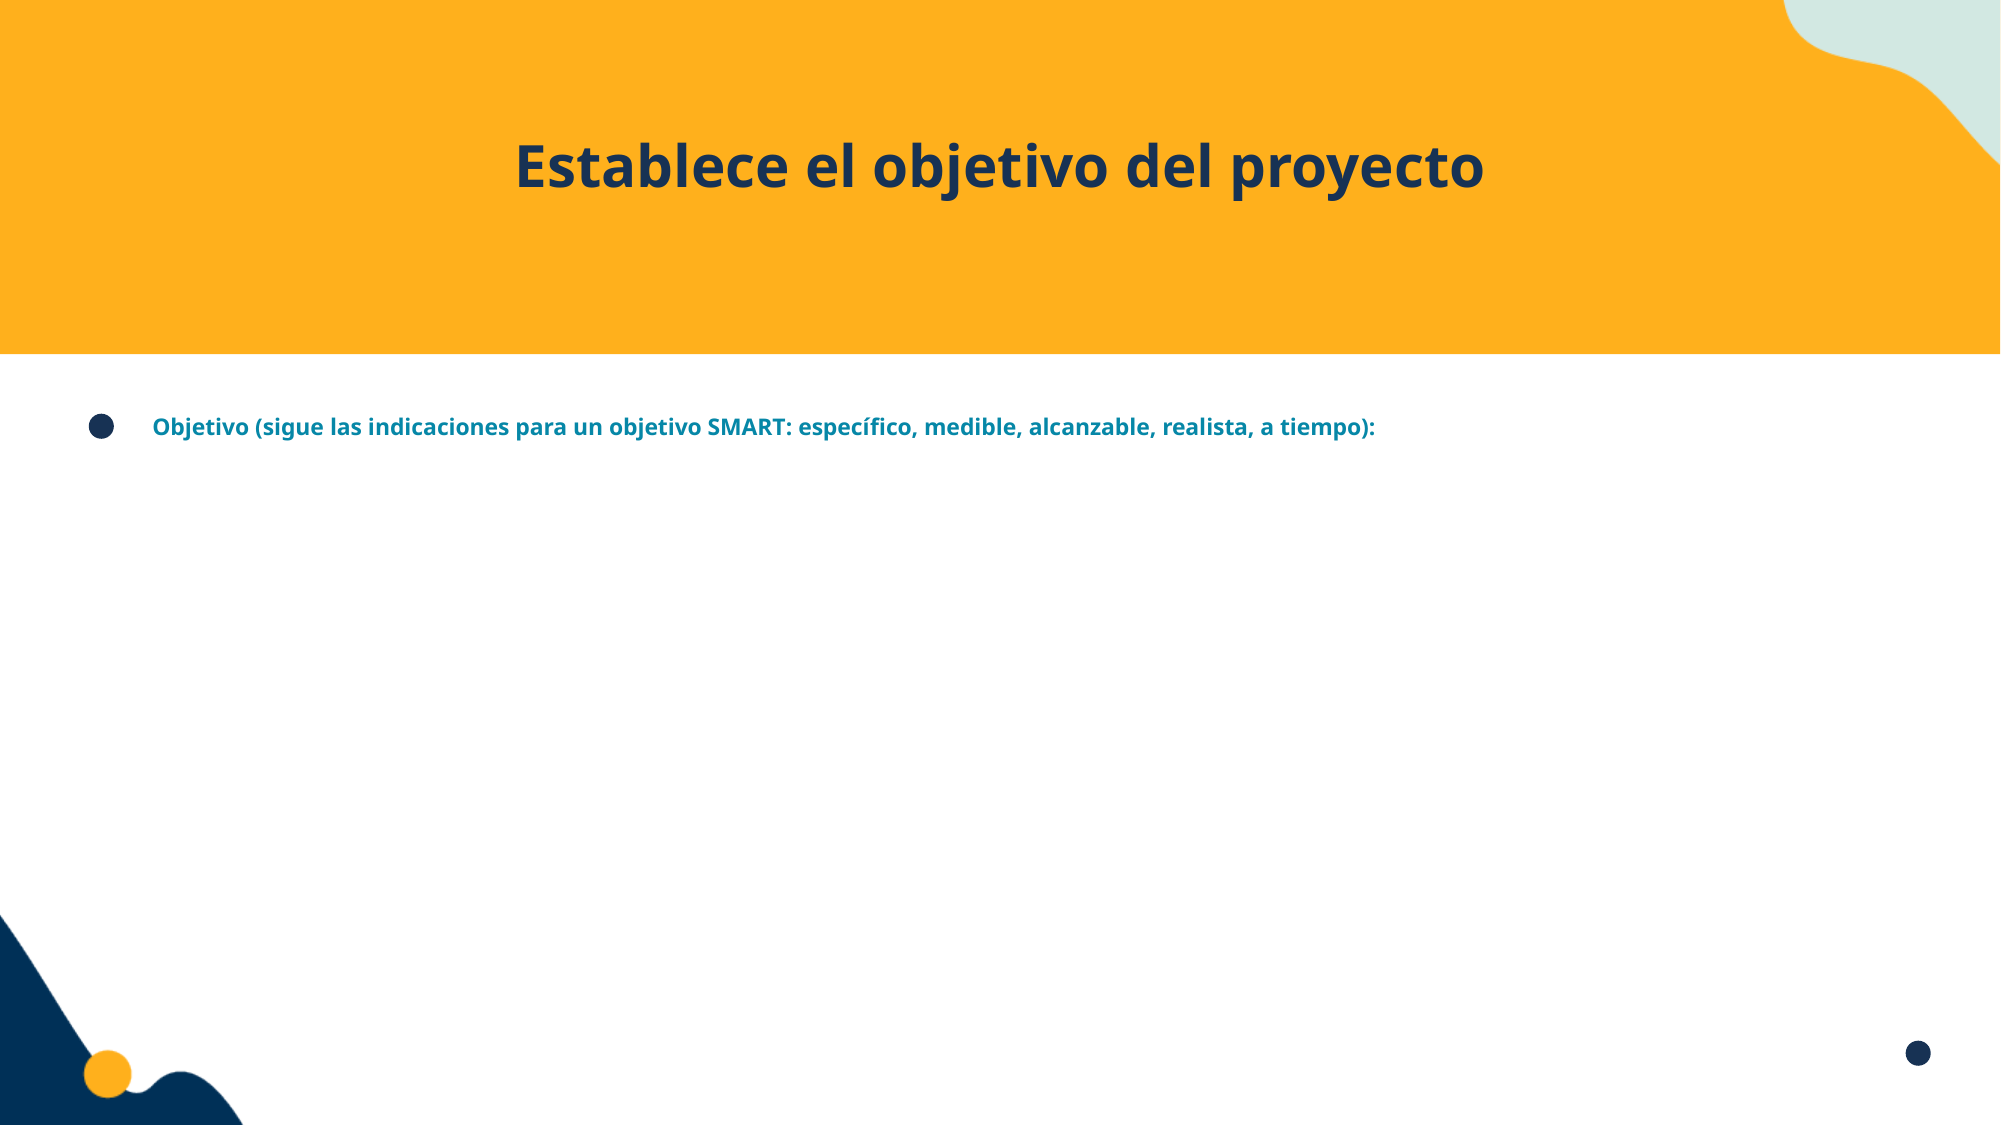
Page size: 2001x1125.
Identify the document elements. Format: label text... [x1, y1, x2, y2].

picture [1757, 0, 2001, 214]
text_box [1904, 1039, 1932, 1067]
picture [0, 911, 246, 1125]
text_box [87, 412, 115, 440]
title Establece el objetivo del proyecto [137, 59, 1863, 278]
list Objetivo (sigue las indicaciones para un objetivo SMART: específico, medible, alcanzable, realista, a tiempo): [137, 408, 1843, 449]
